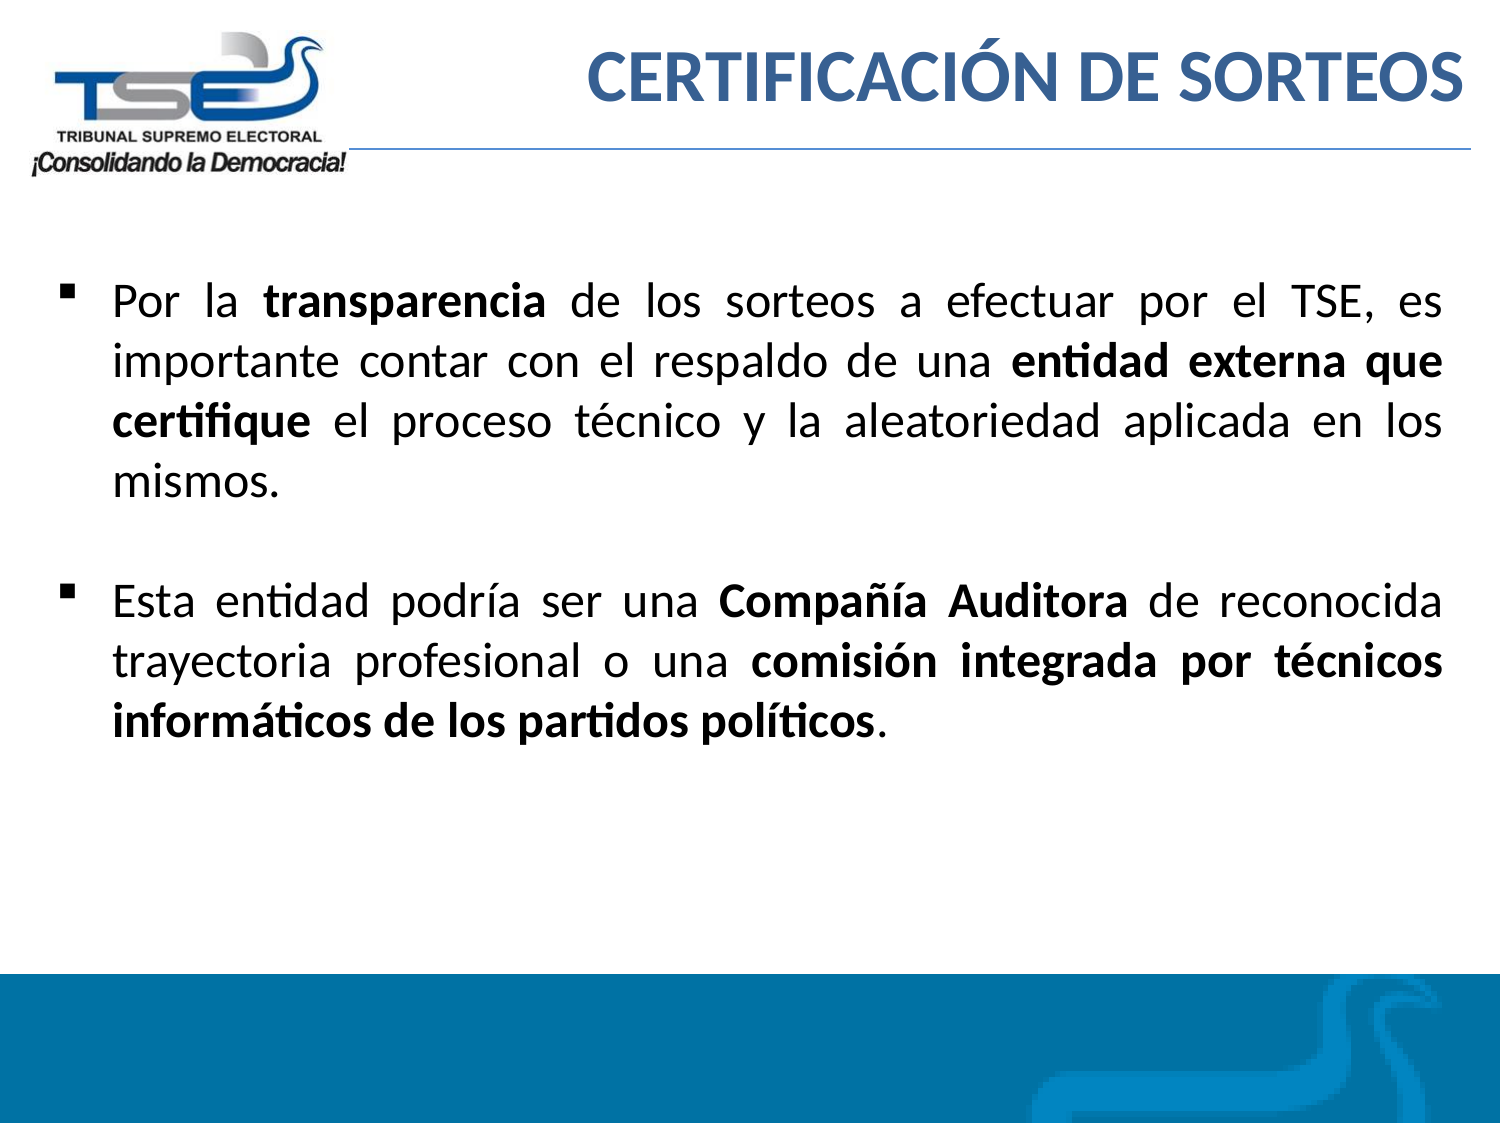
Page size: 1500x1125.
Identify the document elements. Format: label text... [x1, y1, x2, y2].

text_box Por la transparencia de los sorteos a efectuar por el TSE, es importante contar con el respaldo de una entidad externa que certifique el proceso técnico y la aleatoriedad aplicada en los mismos. Esta entidad podría ser una Compañía Auditora de reconocida trayectoria profesional o una comisión integrada por técnicos informáticos de los partidos políticos. [41, 260, 1459, 756]
picture [29, 30, 349, 179]
text_box CERTIFICACIÓN DE SORTEOS [572, 19, 1495, 124]
